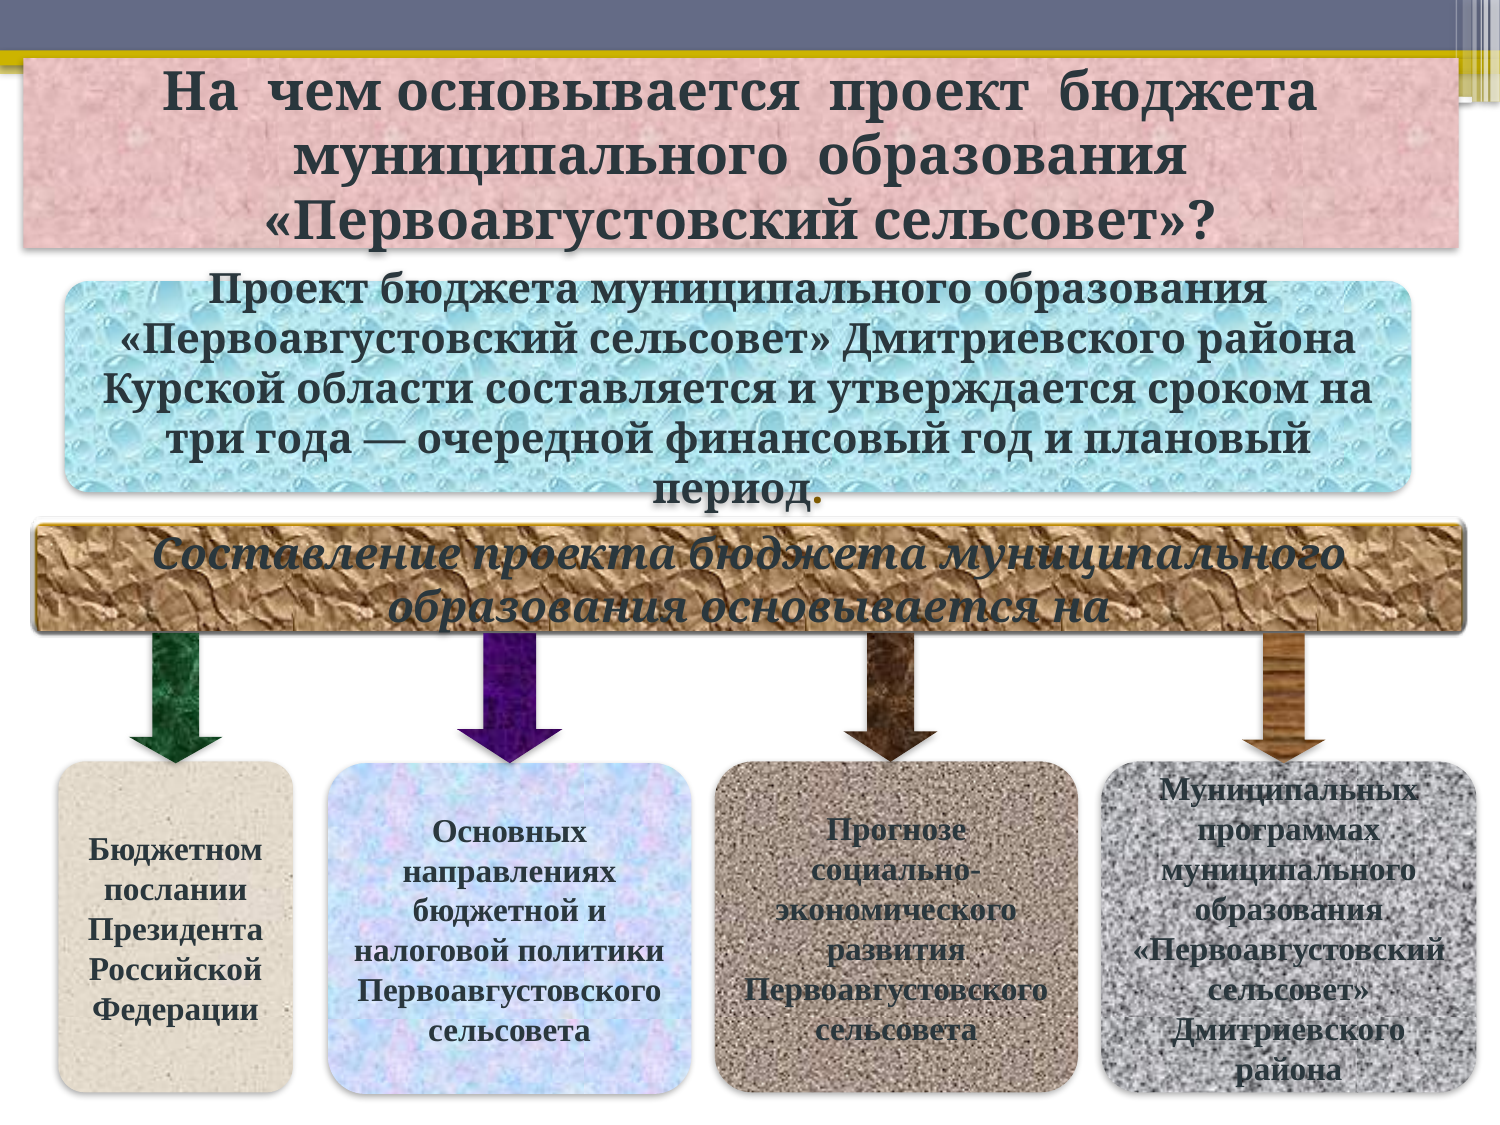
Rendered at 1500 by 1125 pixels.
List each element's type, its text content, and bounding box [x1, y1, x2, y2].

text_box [29, 515, 1469, 640]
text_box [457, 649, 563, 764]
text_box [128, 649, 223, 764]
text_box На чем основывается проект бюджета муниципального образования «Первоавгустовский сельсовет»? [23, 58, 1459, 248]
text_box Бюджетном послании Президента Российской Федерации [58, 761, 293, 1093]
text_box Проект бюджета муниципального образования «Первоавгустовский сельсовет» Дмитриевского района Курской области составляется и утверждается сроком на три года — очередной финансовый год и плановый период. [64, 281, 1412, 493]
text_box [1242, 649, 1326, 764]
text_box [843, 649, 938, 762]
text_box Муниципальных программах муниципального образования «Первоавгустовский сельсовет» Дмитриевского района [1101, 761, 1477, 1093]
text_box Основных направлениях бюджетной и налоговой политики Первоавгустовского сельсовета [328, 763, 692, 1094]
text_box Прогнозе социально-экономического развития Первоавгустовского сельсовета [714, 761, 1079, 1093]
